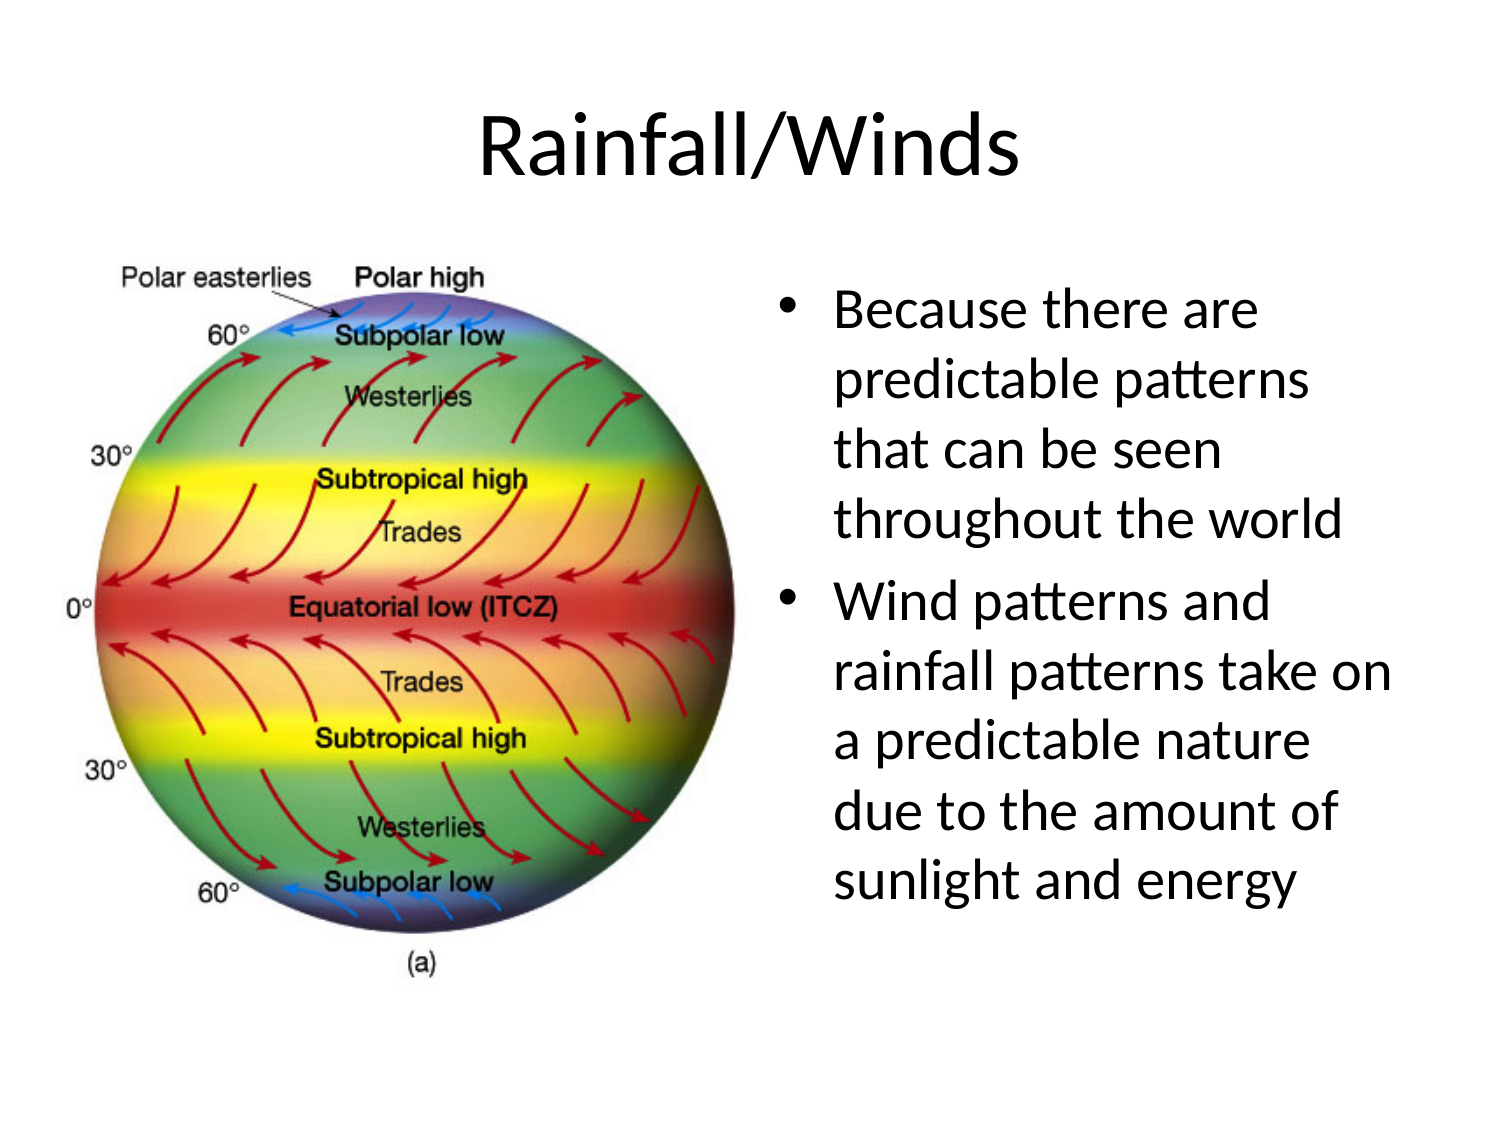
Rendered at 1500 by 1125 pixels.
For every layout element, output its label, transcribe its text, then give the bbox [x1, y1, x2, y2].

picture [62, 237, 763, 991]
list Because there are predictable patterns that can be seen throughout the world Wind patterns and rainfall patterns take on a predictable nature due to the amount of sunlight and energy [762, 262, 1425, 1005]
title Rainfall/Winds [75, 45, 1425, 233]
